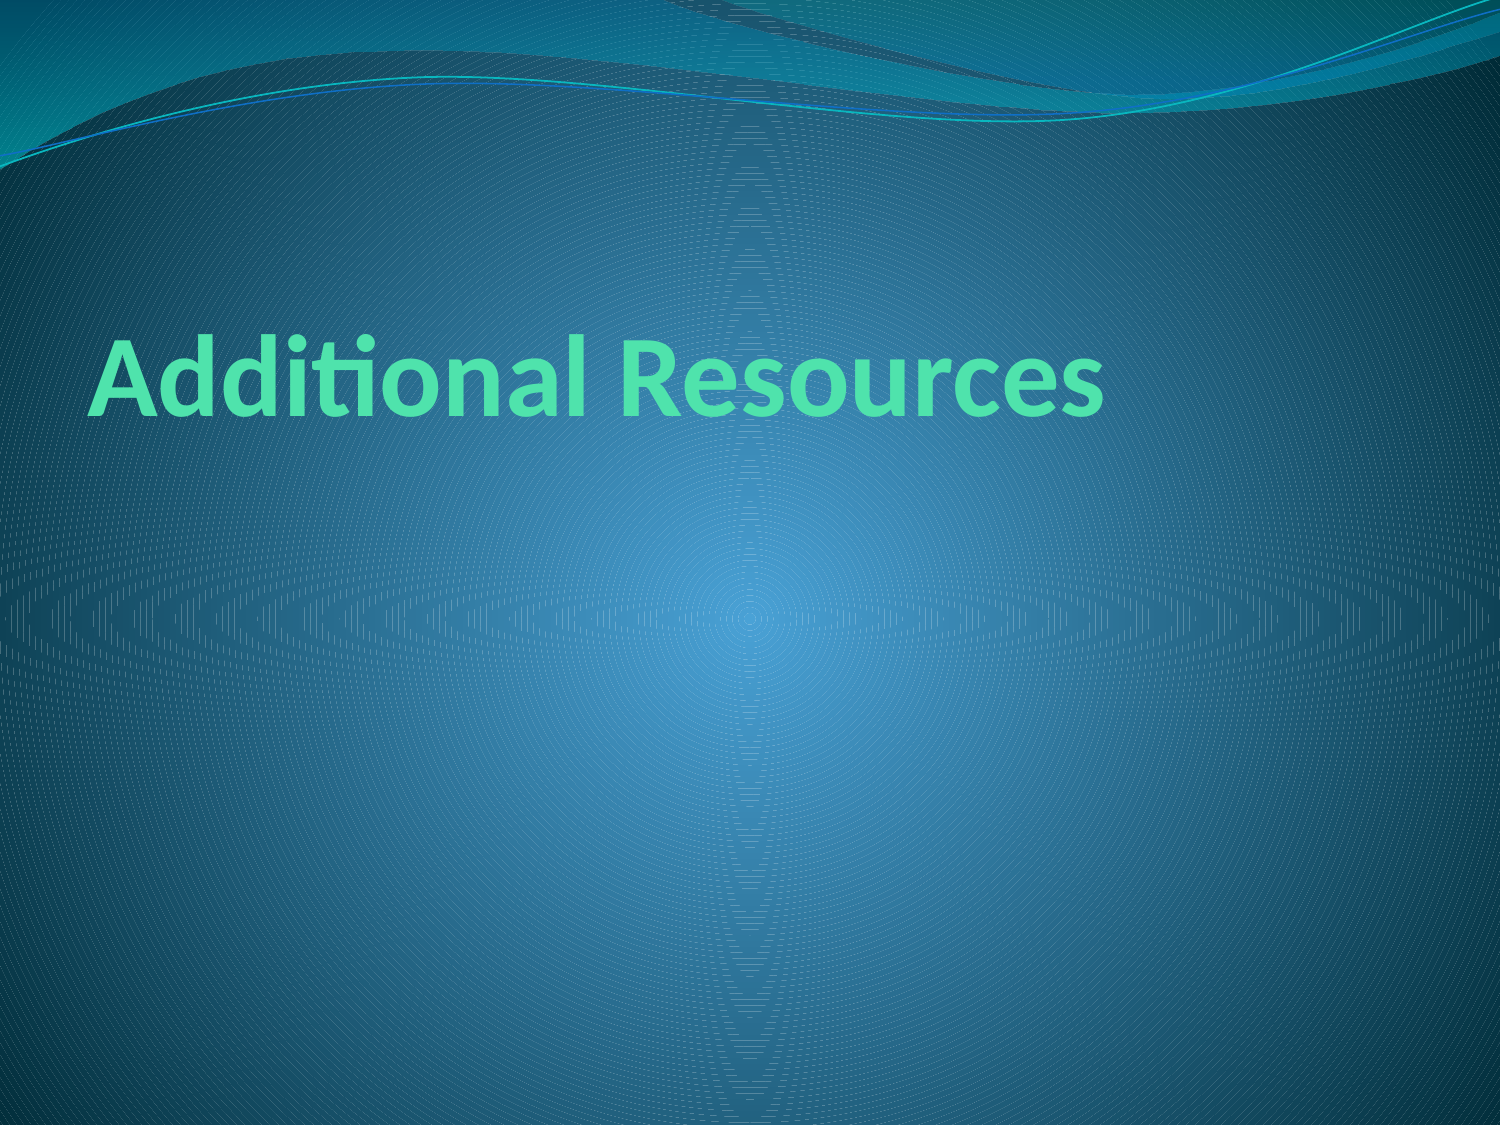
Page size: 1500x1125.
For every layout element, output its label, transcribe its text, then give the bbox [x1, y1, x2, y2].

title Additional Resources [86, 216, 1362, 440]
